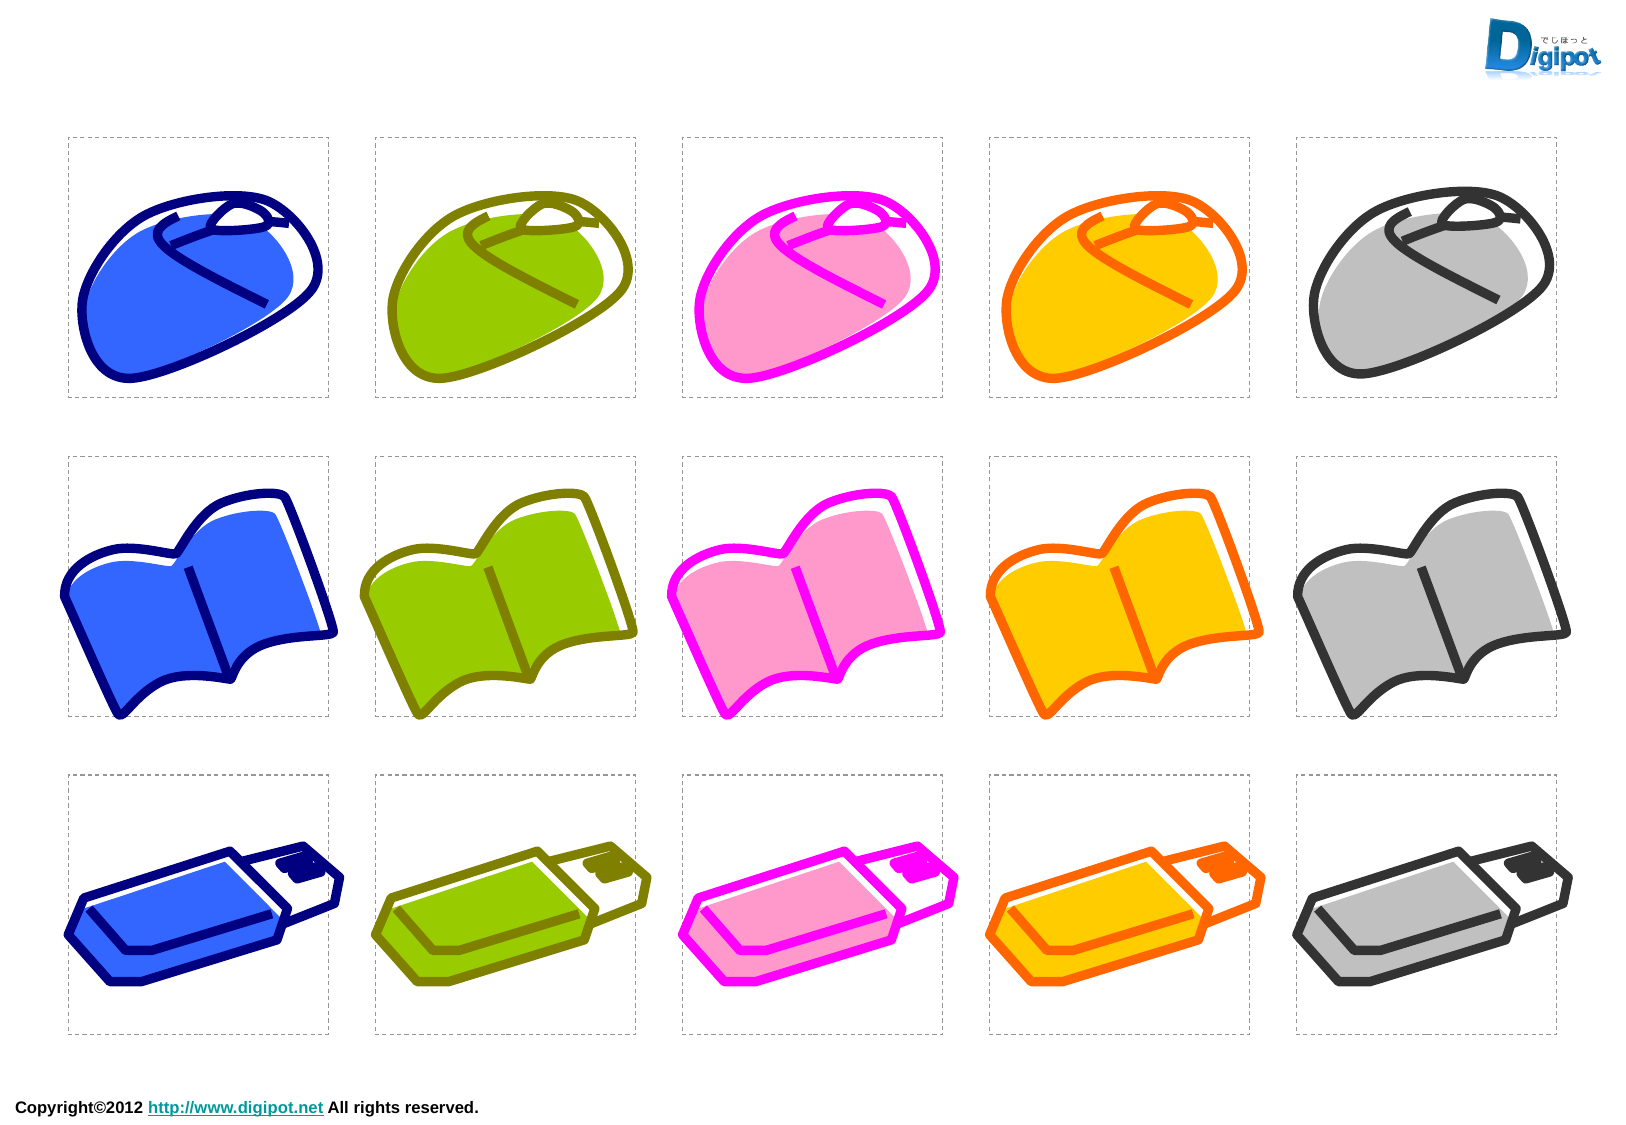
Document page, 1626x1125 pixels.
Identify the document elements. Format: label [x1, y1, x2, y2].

text_box [1296, 490, 1569, 721]
text_box [68, 846, 340, 982]
picture [1485, 18, 1602, 82]
text_box [682, 846, 954, 982]
text_box [989, 490, 1262, 721]
text_box [375, 846, 647, 982]
text_box [670, 490, 943, 721]
text_box [63, 490, 336, 721]
text_box [390, 188, 644, 381]
text_box [1004, 188, 1258, 381]
text_box [80, 188, 334, 381]
text_box [363, 490, 636, 721]
text_box [989, 846, 1261, 982]
text_box [1311, 184, 1565, 377]
text_box [697, 188, 951, 381]
text_box [1296, 846, 1569, 982]
